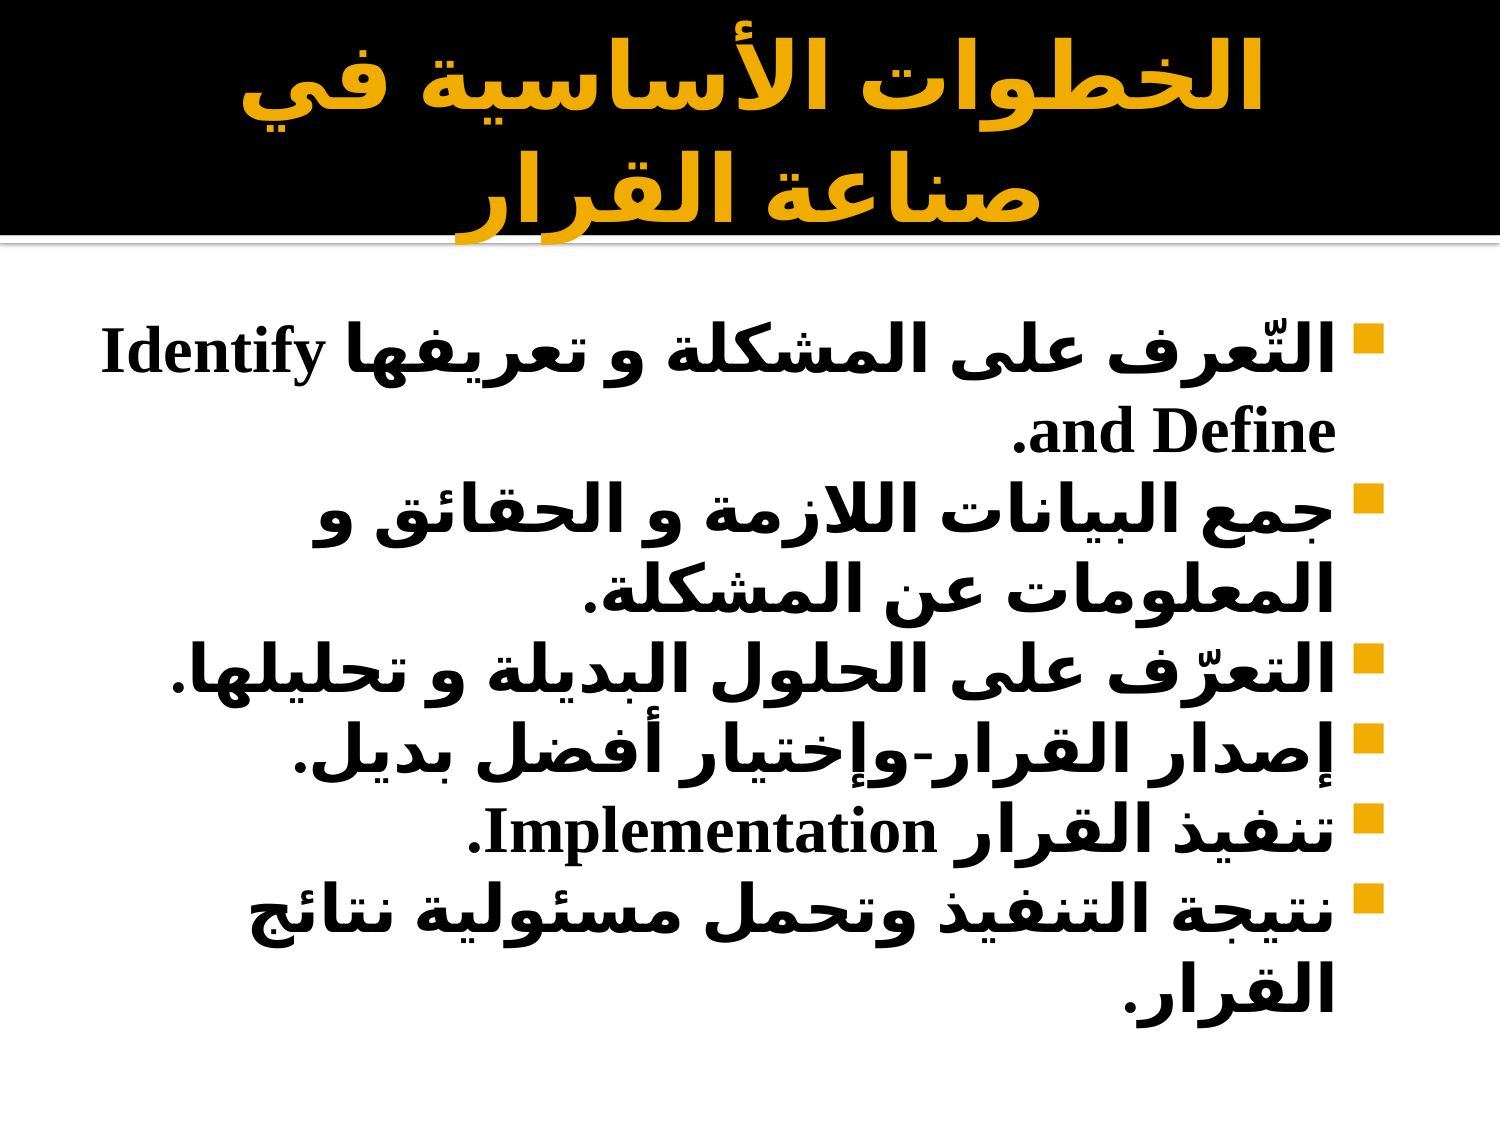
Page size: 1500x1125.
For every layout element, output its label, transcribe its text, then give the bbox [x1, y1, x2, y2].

list التّعرف على المشكلة و تعريفها Identify and Define. جمع البيانات اللازمة و الحقائق و المعلومات عن المشكلة. التعرّف على الحلول البديلة و تحليلها. إصدار القرار-وإختيار أفضل بديل. تنفيذ القرار Implementation. نتيجة التنفيذ وتحمل مسئولية نتائج القرار. [75, 291, 1425, 1050]
title الخطوات الأساسية في صناعة القرار [75, 25, 1425, 231]
